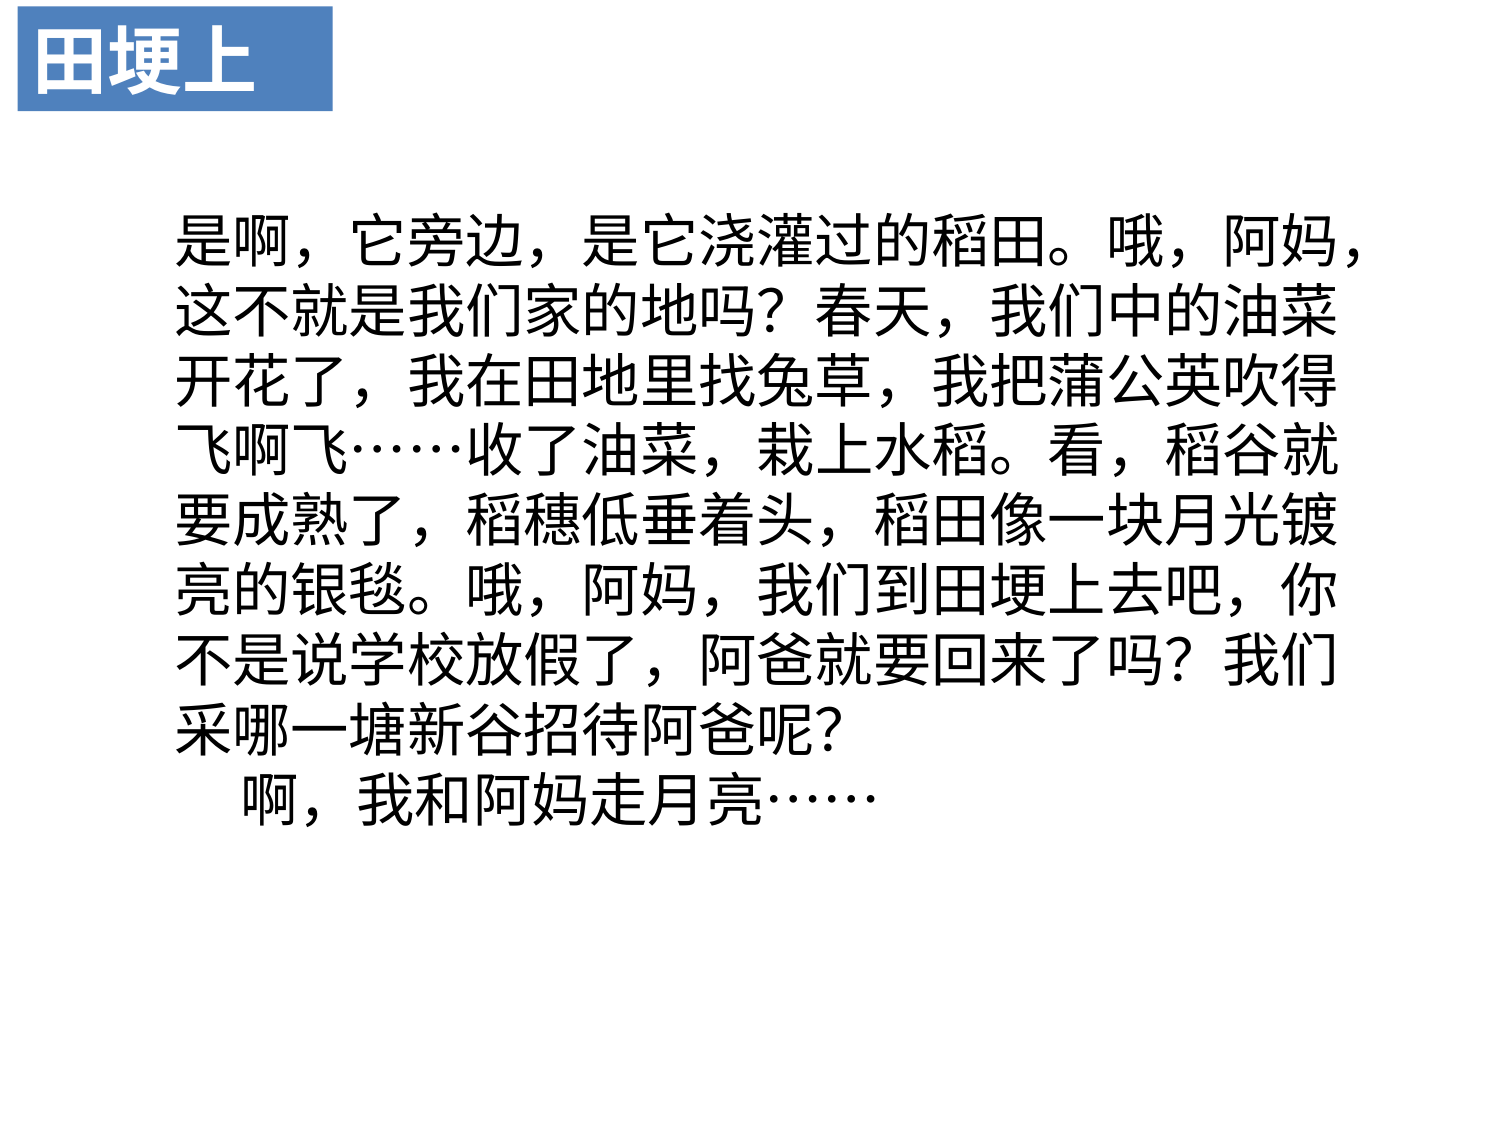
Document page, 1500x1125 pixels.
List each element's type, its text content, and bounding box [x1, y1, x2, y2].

text_box 是啊，它旁边，是它浇灌过的稻田。哦，阿妈，这不就是我们家的地吗？春天，我们中的油菜开花了，我在田地里找兔草，我把蒲公英吹得飞啊飞……收了油菜，栽上水稻。看，稻谷就要成熟了，稻穗低垂着头，稻田像一块月光镀亮的银毯。哦，阿妈，我们到田埂上去吧，你不是说学校放假了，阿爸就要回来了吗？我们采哪一塘新谷招待阿爸呢？ 啊，我和阿妈走月亮…… [159, 196, 1406, 841]
text_box 田埂上 [17, 6, 333, 112]
